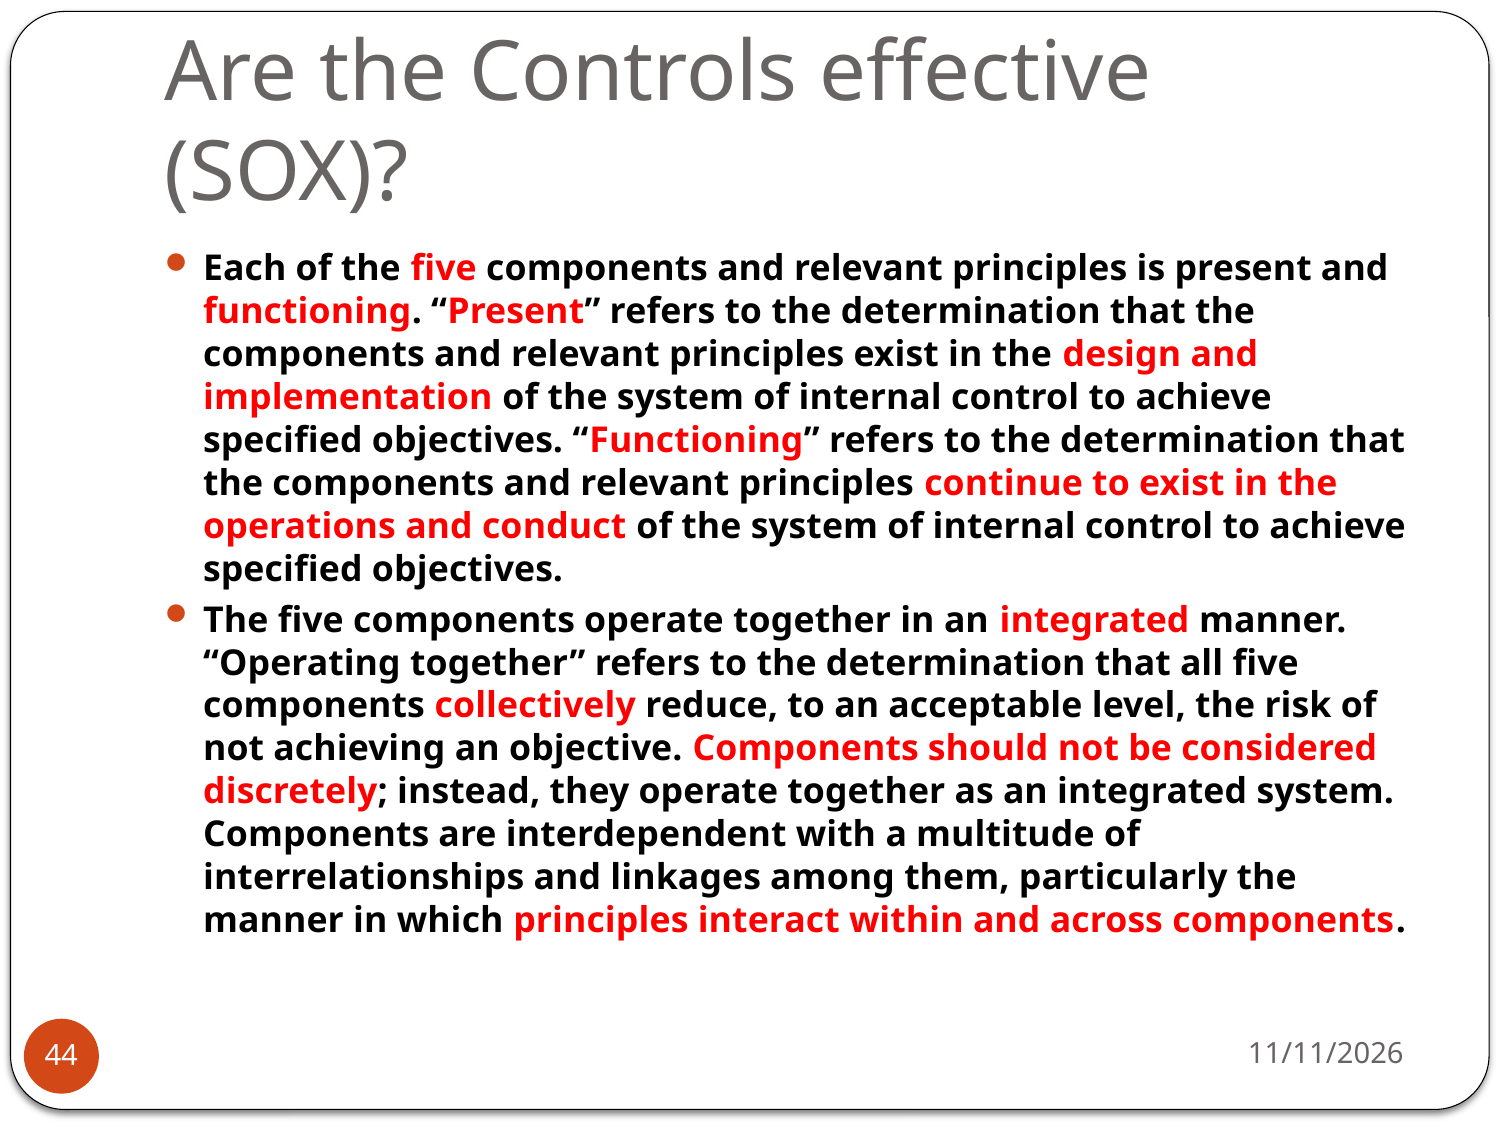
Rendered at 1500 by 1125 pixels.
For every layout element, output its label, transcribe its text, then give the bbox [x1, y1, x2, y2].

list Each of the five components and relevant principles is present and functioning. “Present” refers to the determination that the components and relevant principles exist in the design and implementation of the system of internal control to achieve specified objectives. “Functioning” refers to the determination that the components and relevant principles continue to exist in the operations and conduct of the system of internal control to achieve specified objectives. The five components operate together in an integrated manner. “Operating together” refers to the determination that all five components collectively reduce, to an acceptable level, the risk of not achieving an objective. Components should not be considered discretely; instead, they operate together as an integrated system. Components are interdependent with a multitude of interrelationships and linkages among them, particularly the manner in which principles interact within and across components. [150, 237, 1425, 988]
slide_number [1012, 1015, 1419, 1094]
title Are the Controls effective (SOX)? [150, 45, 1425, 233]
slide_number 44 [23, 1018, 99, 1094]
